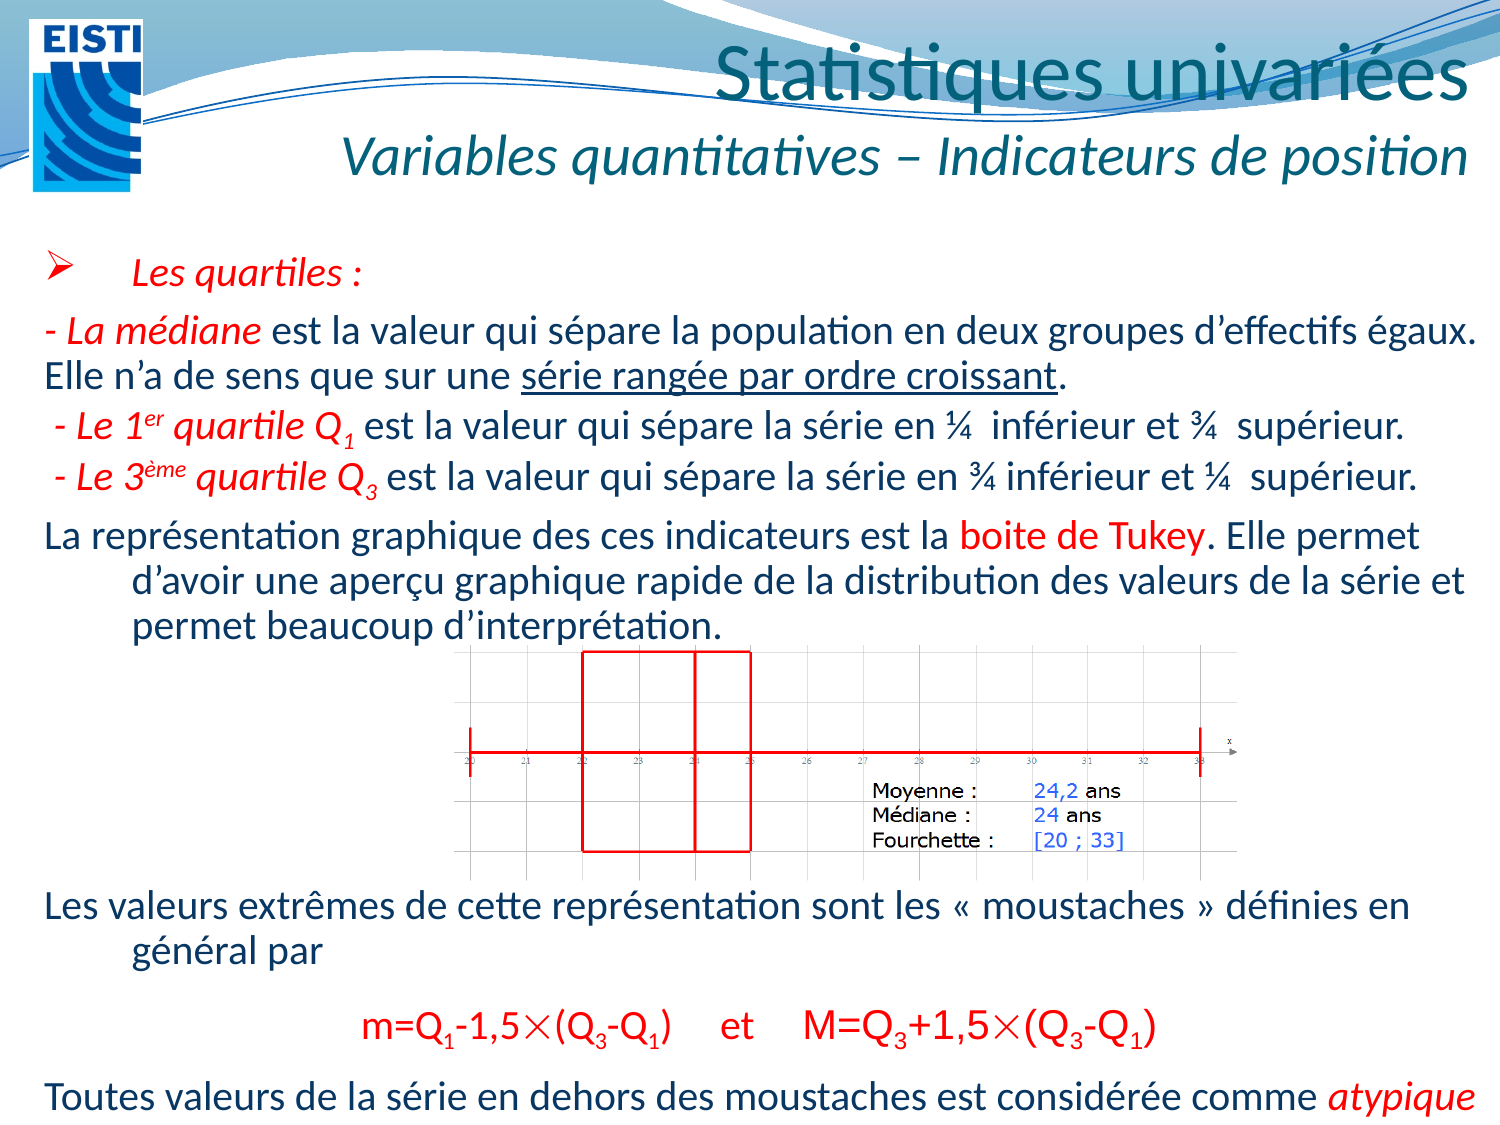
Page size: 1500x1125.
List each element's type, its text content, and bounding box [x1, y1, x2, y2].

table_cell 9,1 [448, 647, 1252, 892]
text_box Les quartiles : - La médiane est la valeur qui sépare la population en deux groupes d’effectifs égaux. Elle n’a de sens que sur une série rangée par ordre croissant. - Le 1er quartile Q1 est la valeur qui sépare la série en ¼ inférieur et ¾ supérieur. - Le 3ème quartile Q3 est la valeur qui sépare la série en ¾ inférieur et ¼ supérieur. La représentation graphique des ces indicateurs est la boite de Tukey. Elle permet d’avoir une aperçu graphique rapide de la distribution des valeurs de la série et permet beaucoup d’interprétation. Les valeurs extrêmes de cette représentation sont les « moustaches » définies en général par m=Q1-1,5(Q3-Q1) et M=Q3+1,5(Q3-Q1) Toutes valeurs de la série en dehors des moustaches est considérée comme atypique [29, 243, 1500, 1125]
title Statistiques univariées Variables quantitatives – Indicateurs de position [229, 0, 1471, 188]
picture [454, 644, 1247, 881]
picture [29, 19, 143, 195]
